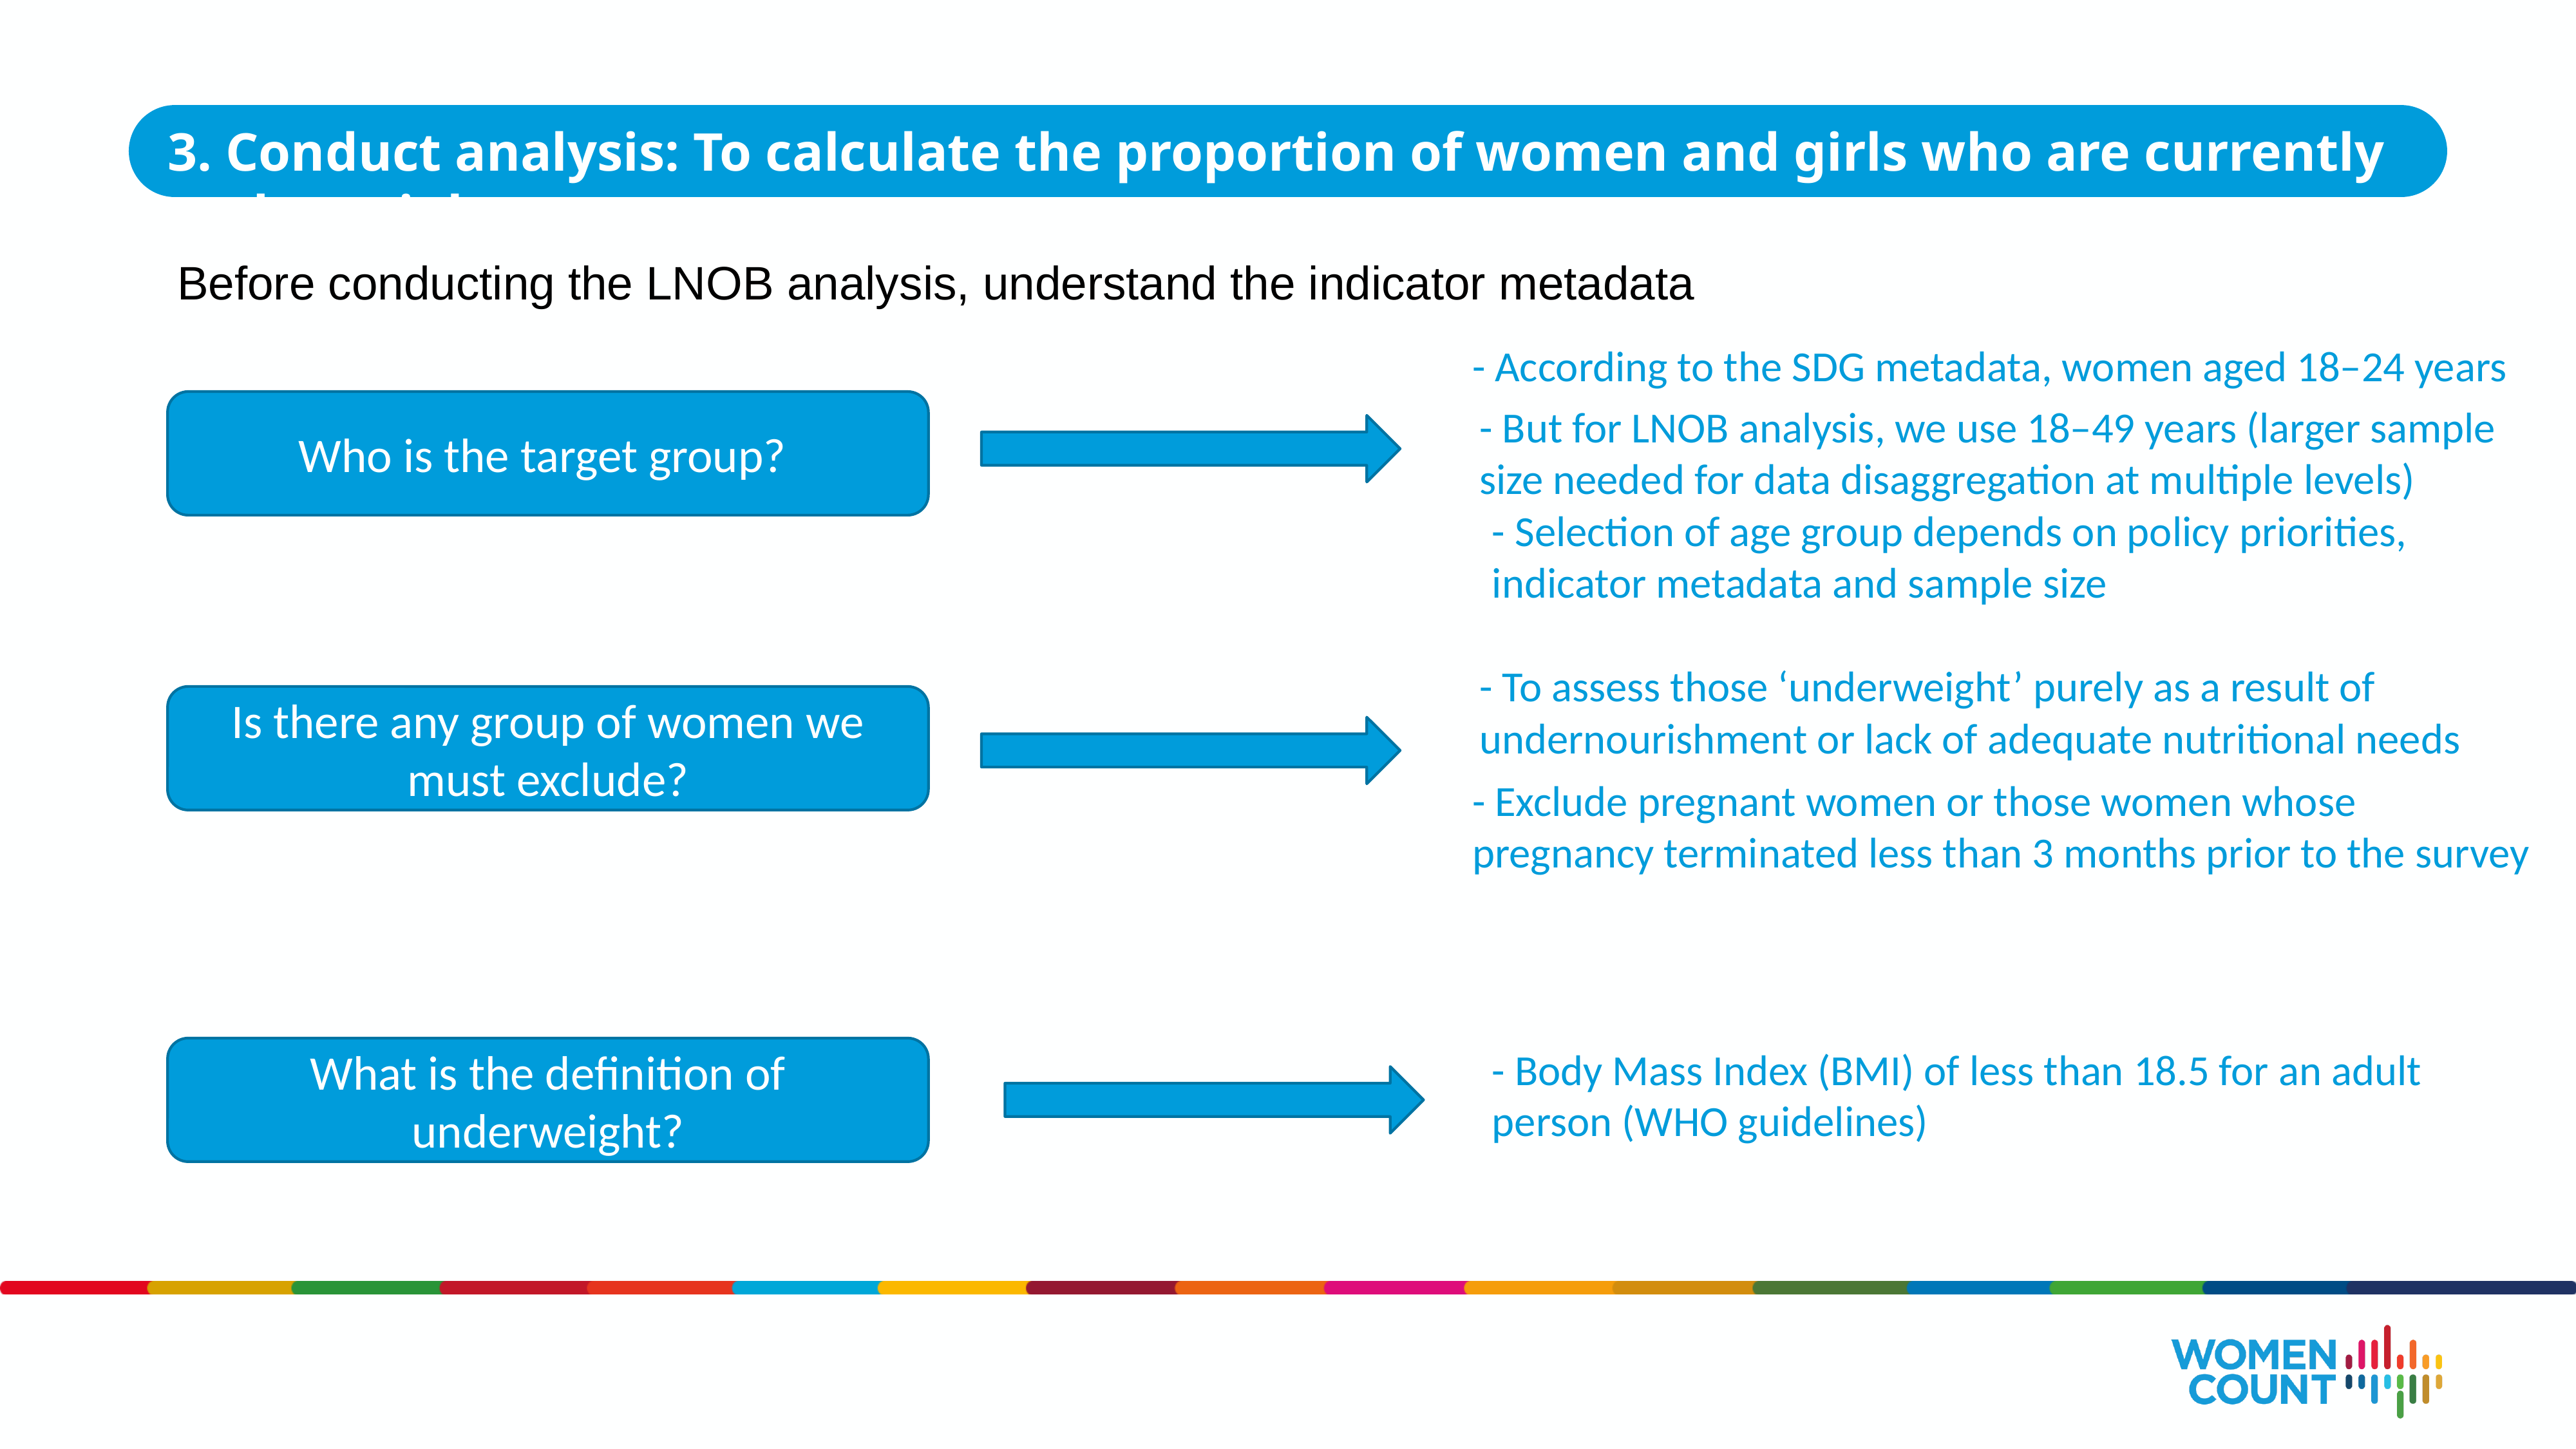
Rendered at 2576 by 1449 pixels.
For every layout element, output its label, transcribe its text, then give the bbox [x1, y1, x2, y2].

text_box - According to the SDG metadata, women aged 18–24 years [1463, 334, 2542, 395]
picture [451, 194, 459, 197]
text_box Before conducting the LNOB analysis, understand the indicator metadata [167, 248, 1868, 314]
text_box - Selection of age group depends on policy priorities, indicator metadata and sample size [1482, 498, 2529, 612]
text_box - Exclude pregnant women or those women whose pregnancy terminated less than 3 months prior to the survey [1463, 768, 2542, 882]
text_box - But for LNOB analysis, we use 18–49 years (larger sample size needed for data disaggregation at multiple levels) [1470, 395, 2517, 508]
list 3. Conduct analysis: To calculate the proportion of women and girls who are currently underweight [167, 119, 2411, 182]
text_box [1003, 1065, 1425, 1135]
text_box What is the definition of underweight? [166, 1036, 930, 1163]
text_box Is there any group of women we must exclude? [166, 685, 930, 811]
text_box Who is the target group? [166, 390, 930, 516]
text_box [980, 414, 1402, 484]
picture [257, 194, 264, 197]
text_box - To assess those ‘underweight’ purely as a result of undernourishment or lack of adequate nutritional needs [1470, 654, 2542, 767]
text_box - Body Mass Index (BMI) of less than 18.5 for an adult person (WHO guidelines) [1482, 1037, 2561, 1150]
picture [402, 194, 410, 197]
text_box [980, 715, 1402, 786]
